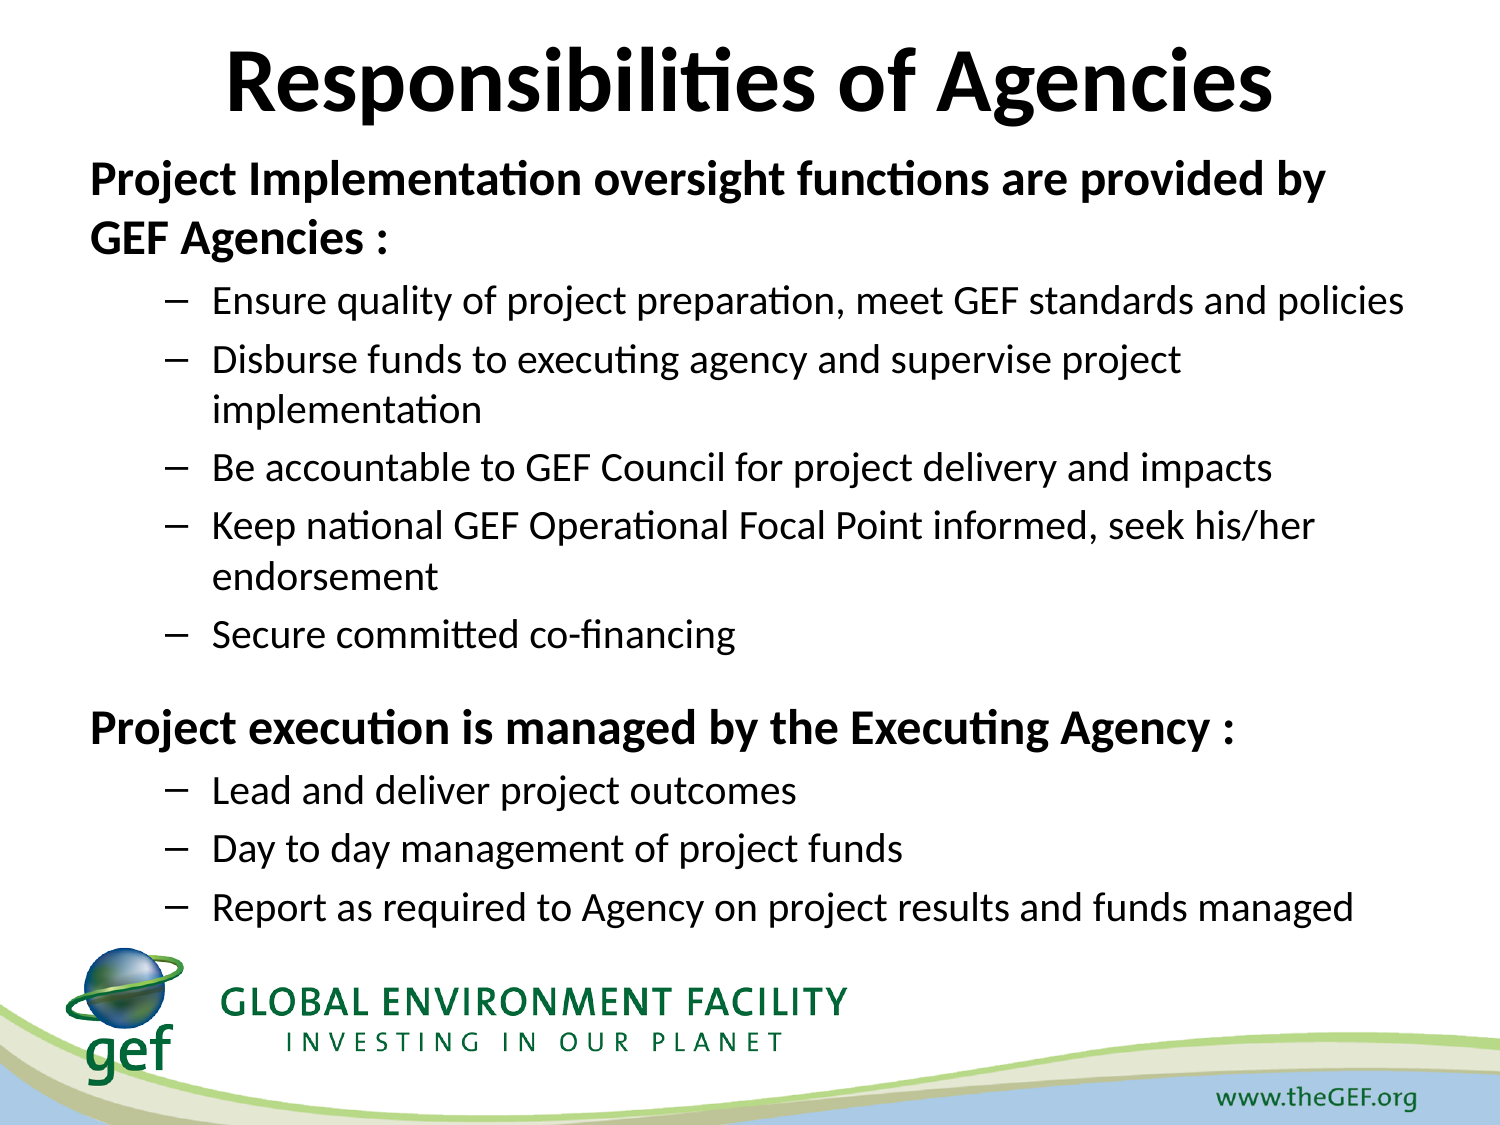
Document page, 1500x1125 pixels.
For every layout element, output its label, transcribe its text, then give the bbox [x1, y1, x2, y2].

picture [0, 920, 1500, 1125]
title Responsibilities of Agencies [74, 0, 1426, 137]
list Project Implementation oversight functions are provided by GEF Agencies : Ensure quality of project preparation, meet GEF standards and policies Disburse funds to executing agency and supervise project implementation Be accountable to GEF Council for project delivery and impacts Keep national GEF Operational Focal Point informed, seek his/her endorsement Secure committed co-financing Project execution is managed by the Executing Agency : Lead and deliver project outcomes Day to day management of project funds Report as required to Agency on project results and funds managed [74, 137, 1426, 938]
